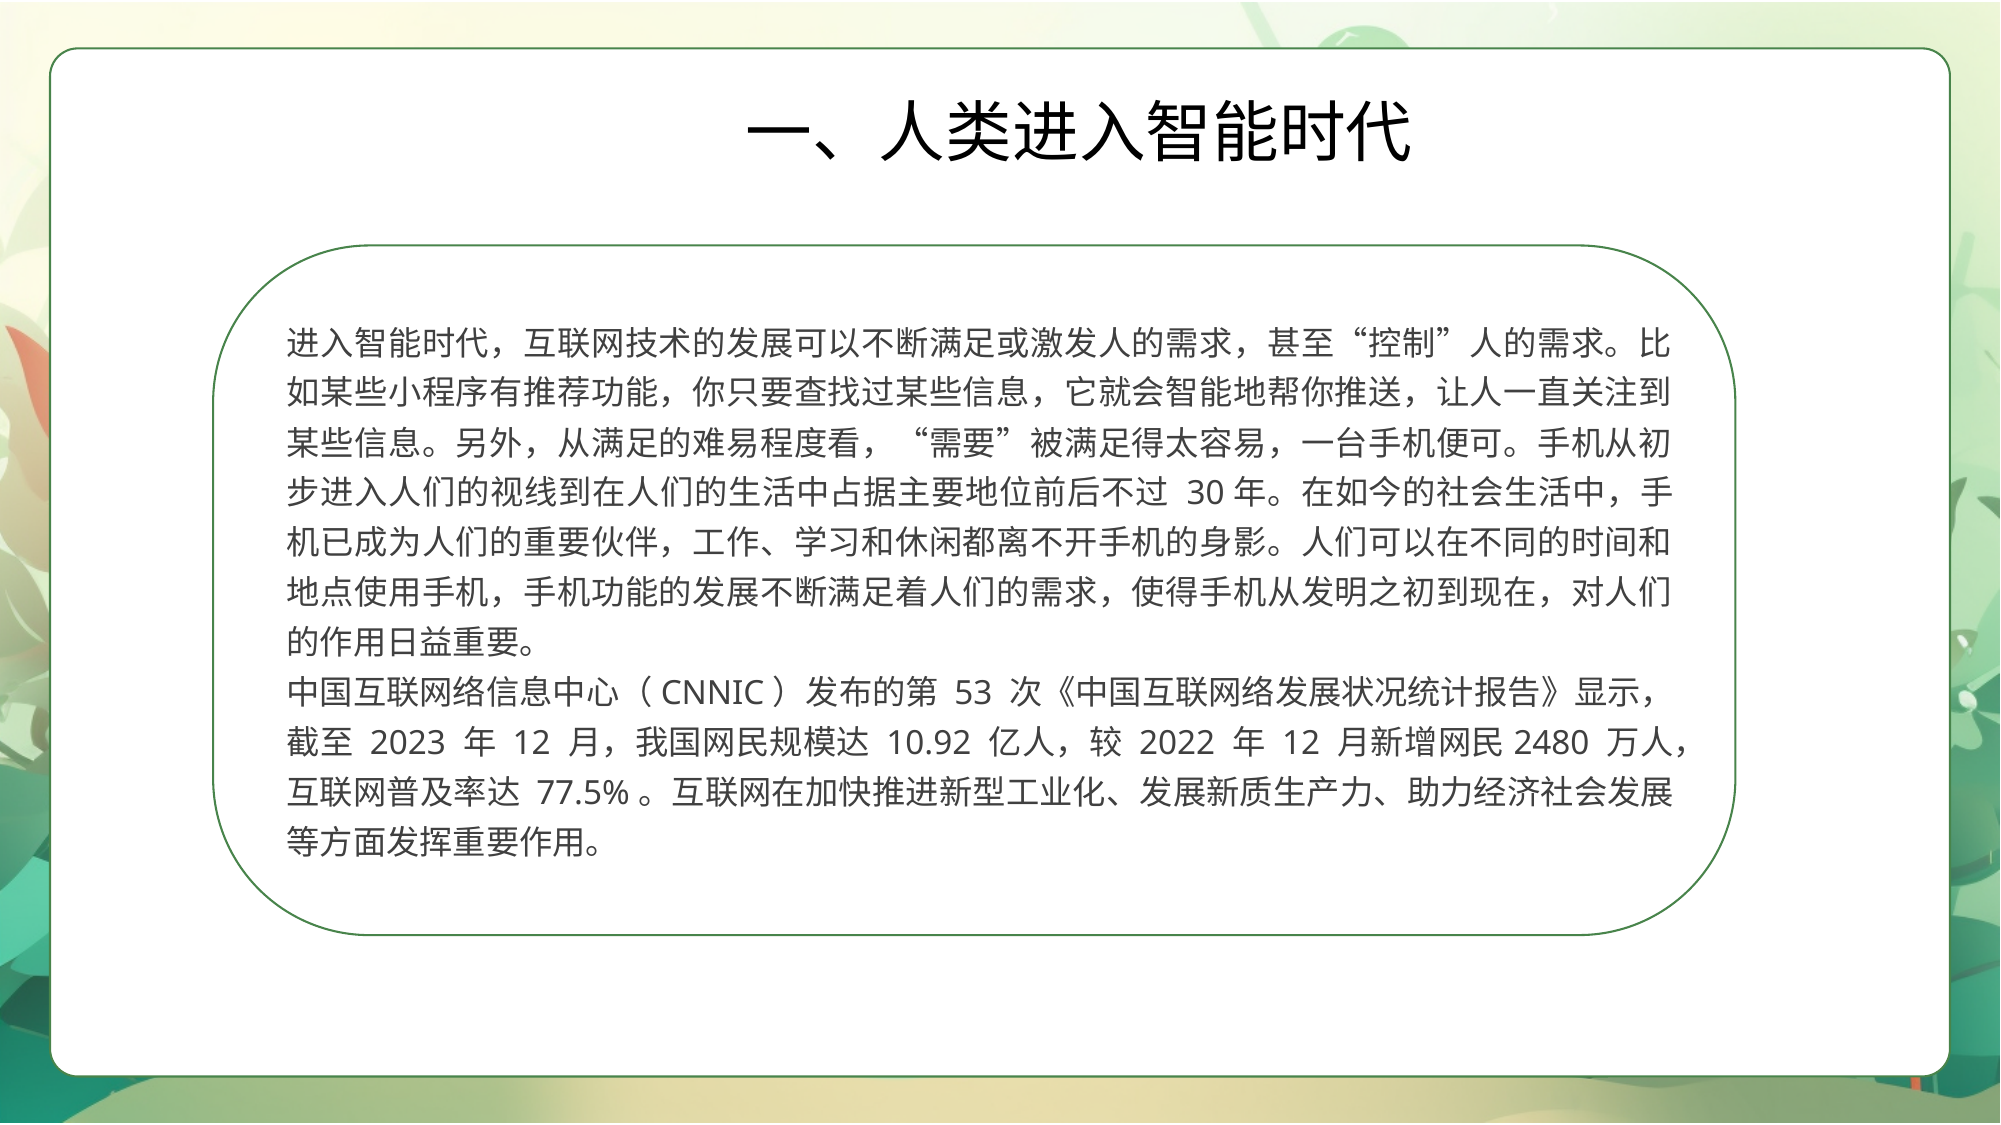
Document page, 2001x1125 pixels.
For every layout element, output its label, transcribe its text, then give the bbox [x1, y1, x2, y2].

picture [0, 2, 2000, 1123]
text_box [213, 245, 1736, 936]
text_box 一、人类进入智能时代 [459, 82, 1700, 177]
